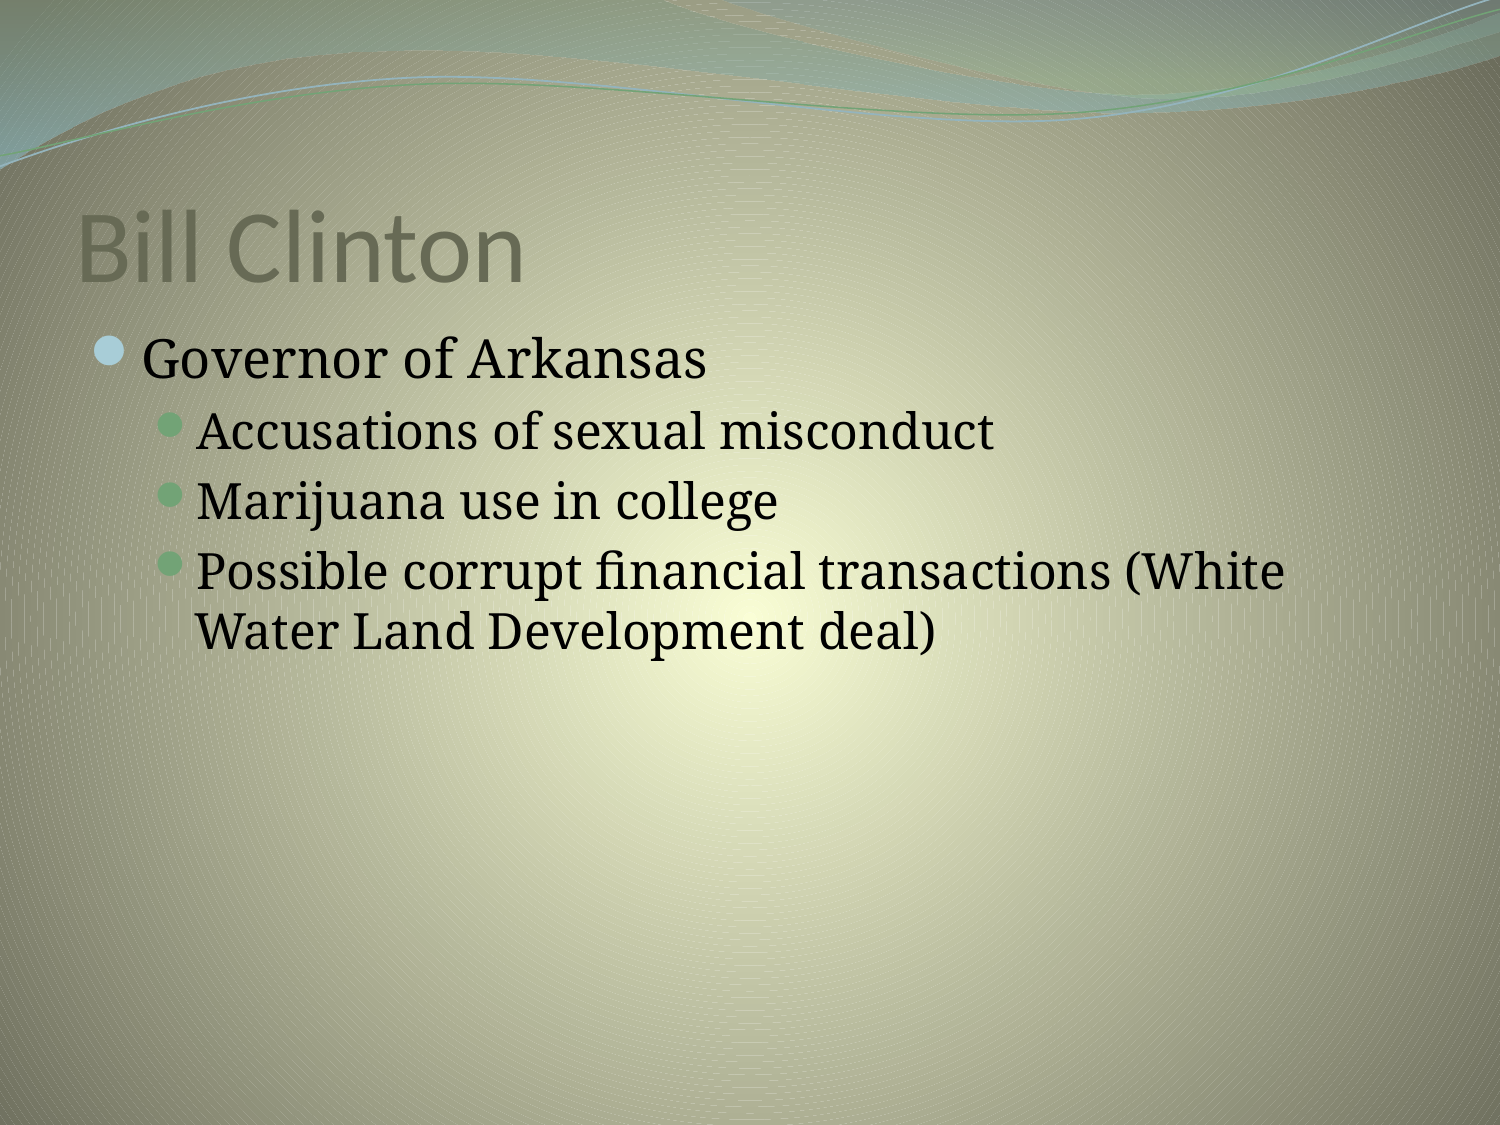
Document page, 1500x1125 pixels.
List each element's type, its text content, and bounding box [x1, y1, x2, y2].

title Bill Clinton [75, 115, 1425, 303]
list Governor of Arkansas Accusations of sexual misconduct Marijuana use in college Possible corrupt financial transactions (White Water Land Development deal) [75, 317, 1425, 1038]
